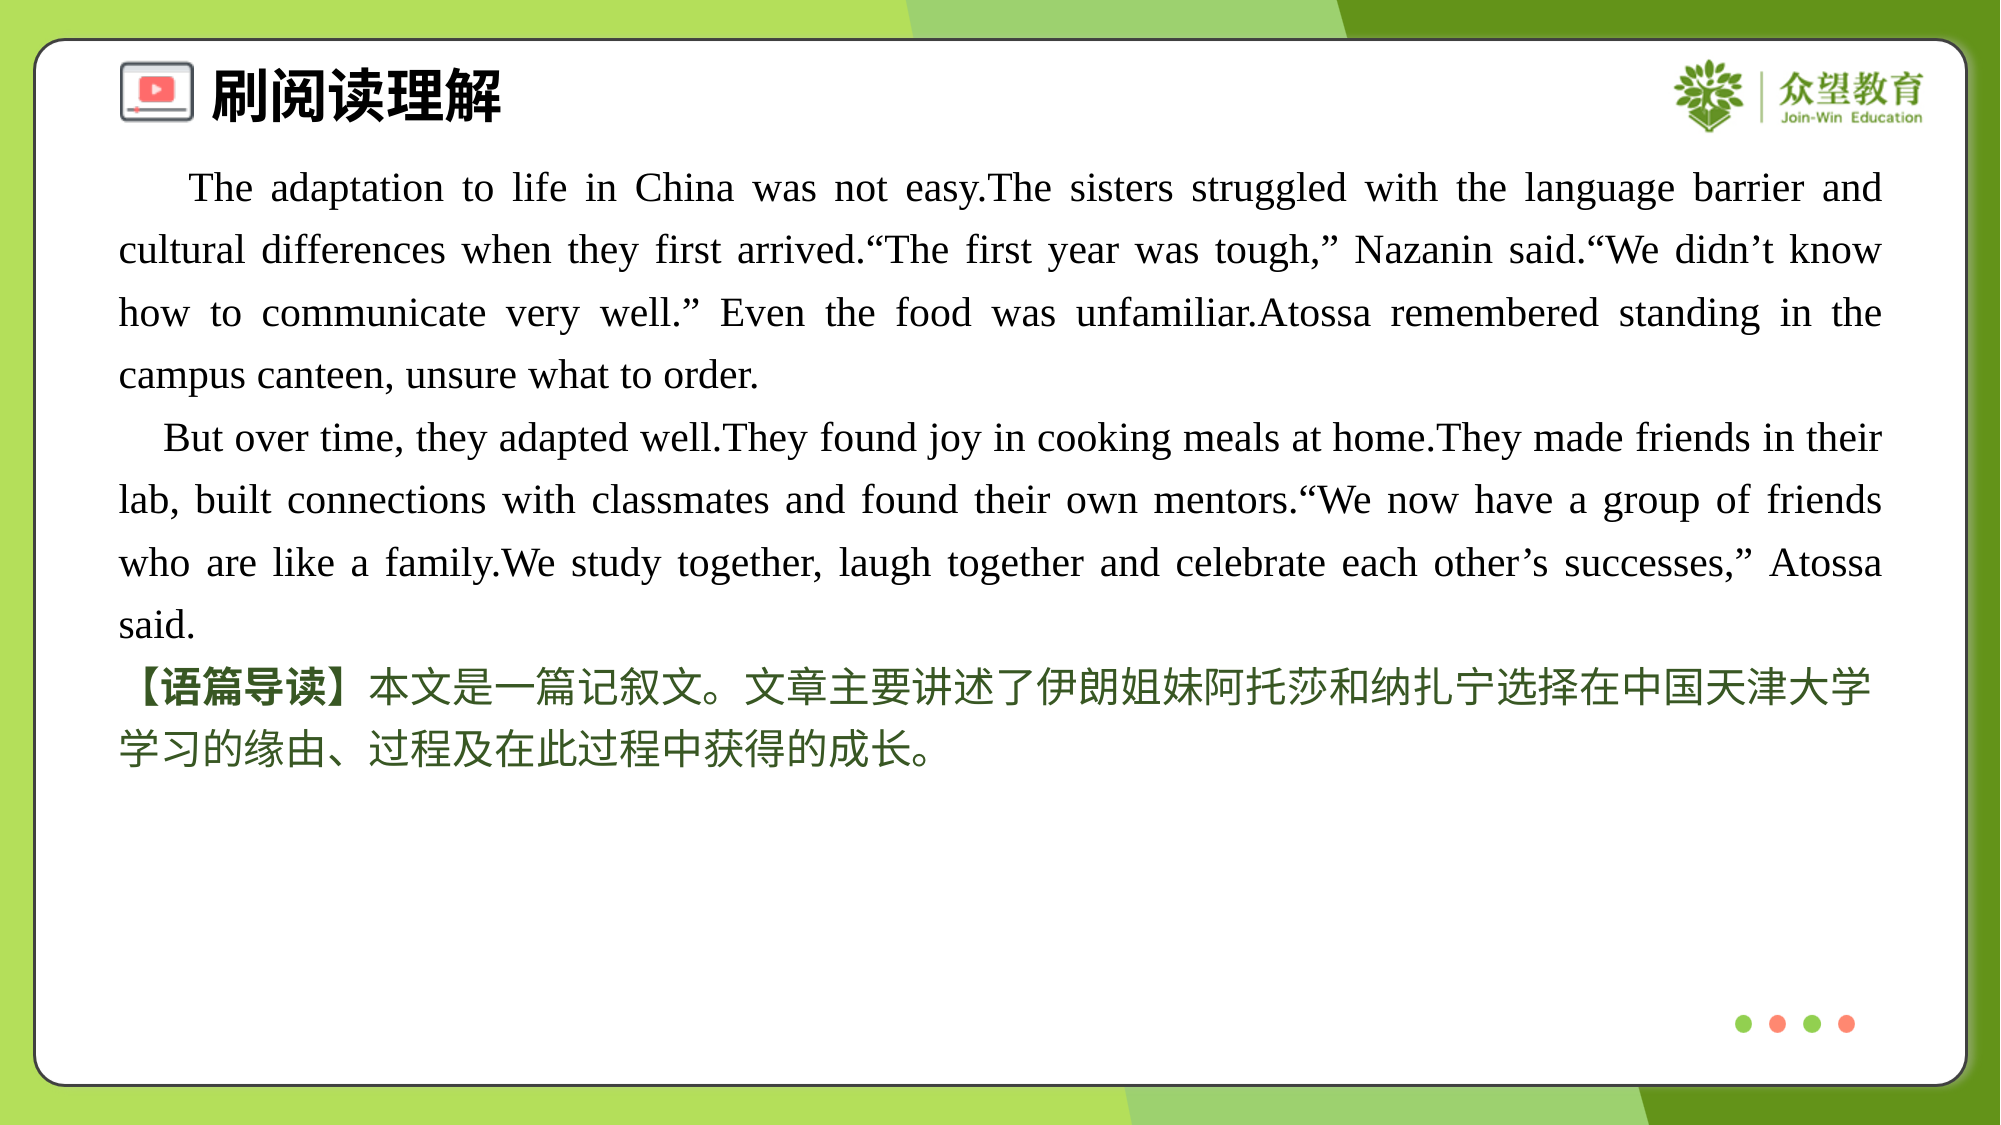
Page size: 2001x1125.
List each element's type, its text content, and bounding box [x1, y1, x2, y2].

text_box 【语篇导读】本文是一篇记叙文。文章主要讲述了伊朗姐妹阿托莎和纳扎宁选择在中国天津大学学习的缘由、过程及在此过程中获得的成长。 [118, 647, 1883, 769]
text_box The adaptation to life in China was not easy.The sisters struggled with the language barrier and cultural differences when they first arrived.“The first year was tough,” Nazanin said.“We didn’t know how to communicate very well.” Even the food was unfamiliar.Atossa remembered standing in the campus canteen, unsure what to order. But over time, they adapted well.They found joy in cooking meals at home.They made friends in their lab, built connections with classmates and found their own mentors.“We now have a group of friends who are like a family.We study together, laugh together and celebrate each other’s successes,” Atossa said.#1.6 [118, 146, 1883, 641]
picture [0, 0, 2000, 1125]
